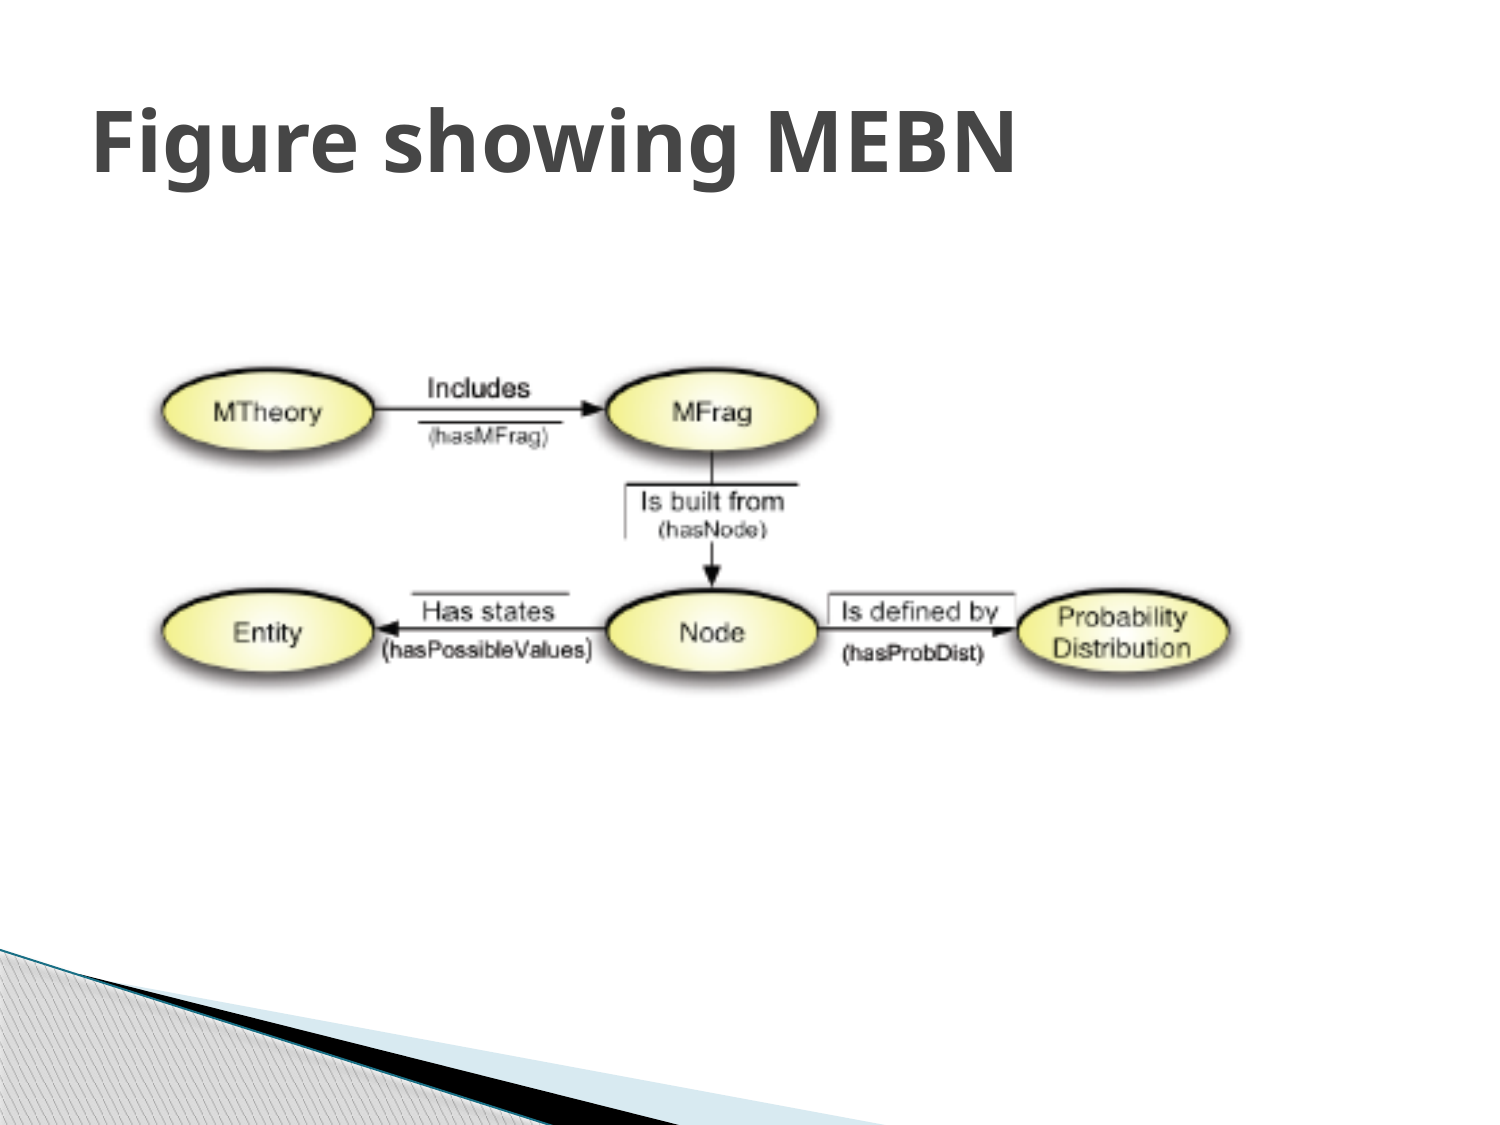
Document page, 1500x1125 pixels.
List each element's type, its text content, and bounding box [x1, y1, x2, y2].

picture [137, 349, 1276, 751]
title Figure showing MEBN [75, 45, 1425, 233]
